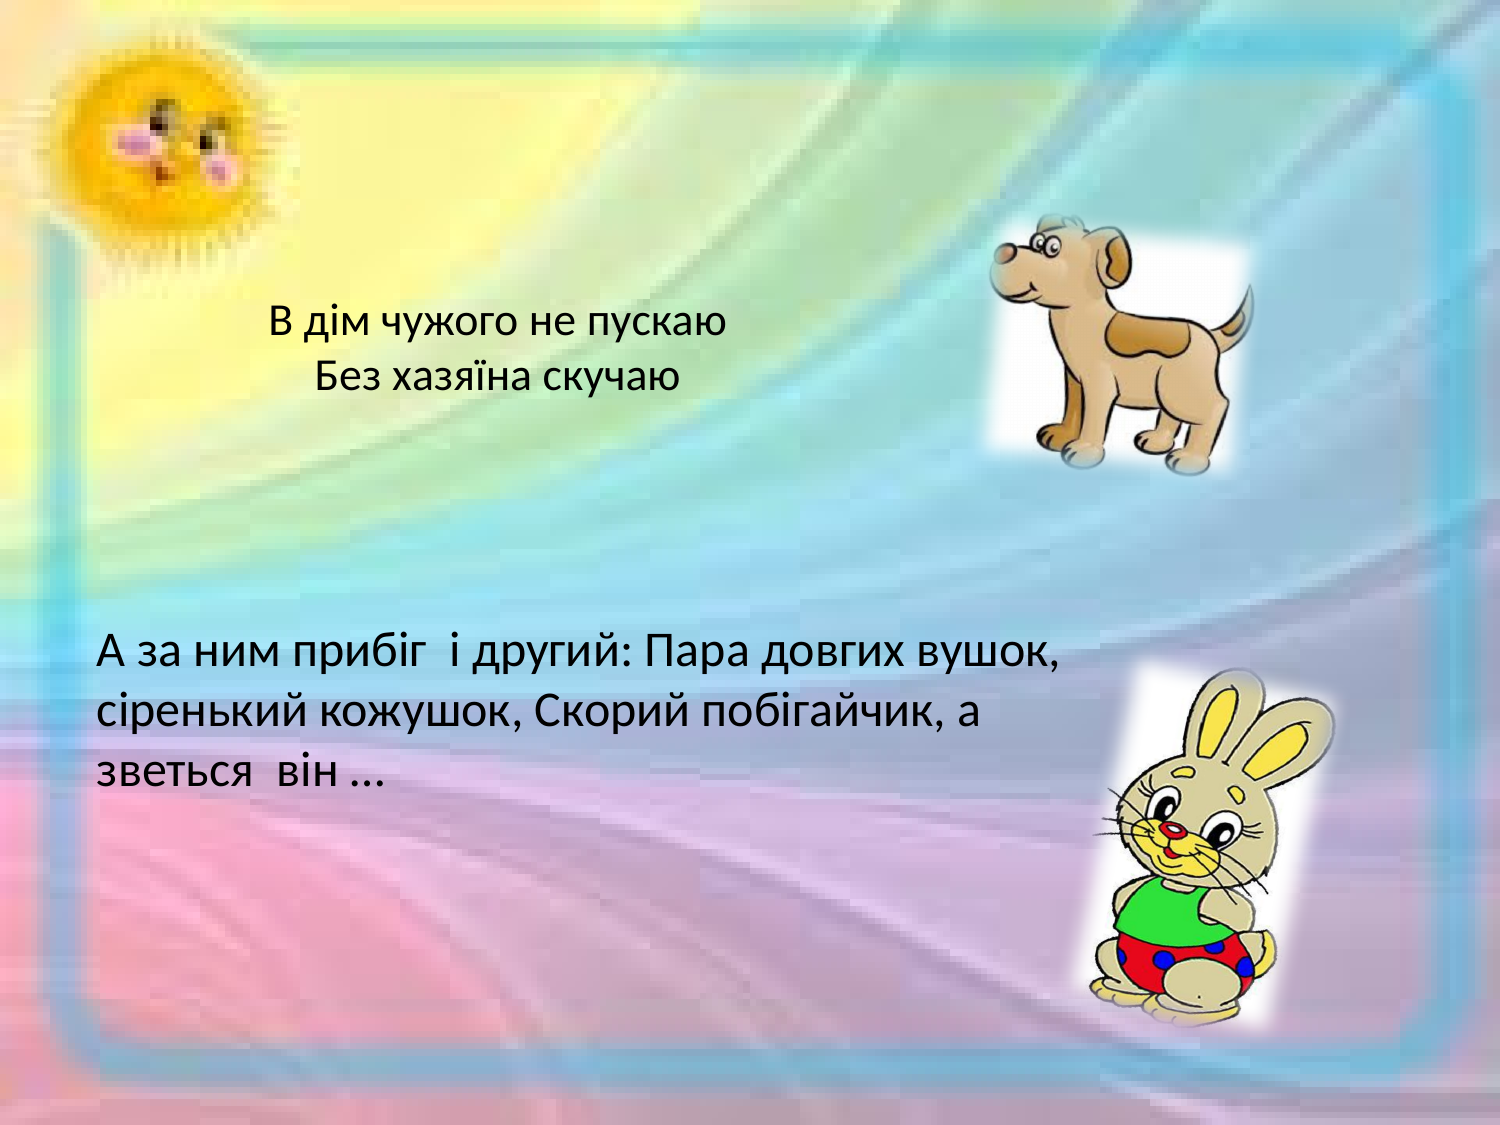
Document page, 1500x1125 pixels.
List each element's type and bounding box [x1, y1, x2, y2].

picture [1078, 652, 1327, 1037]
list [0, 0, 1500, 1125]
picture [971, 210, 1263, 483]
